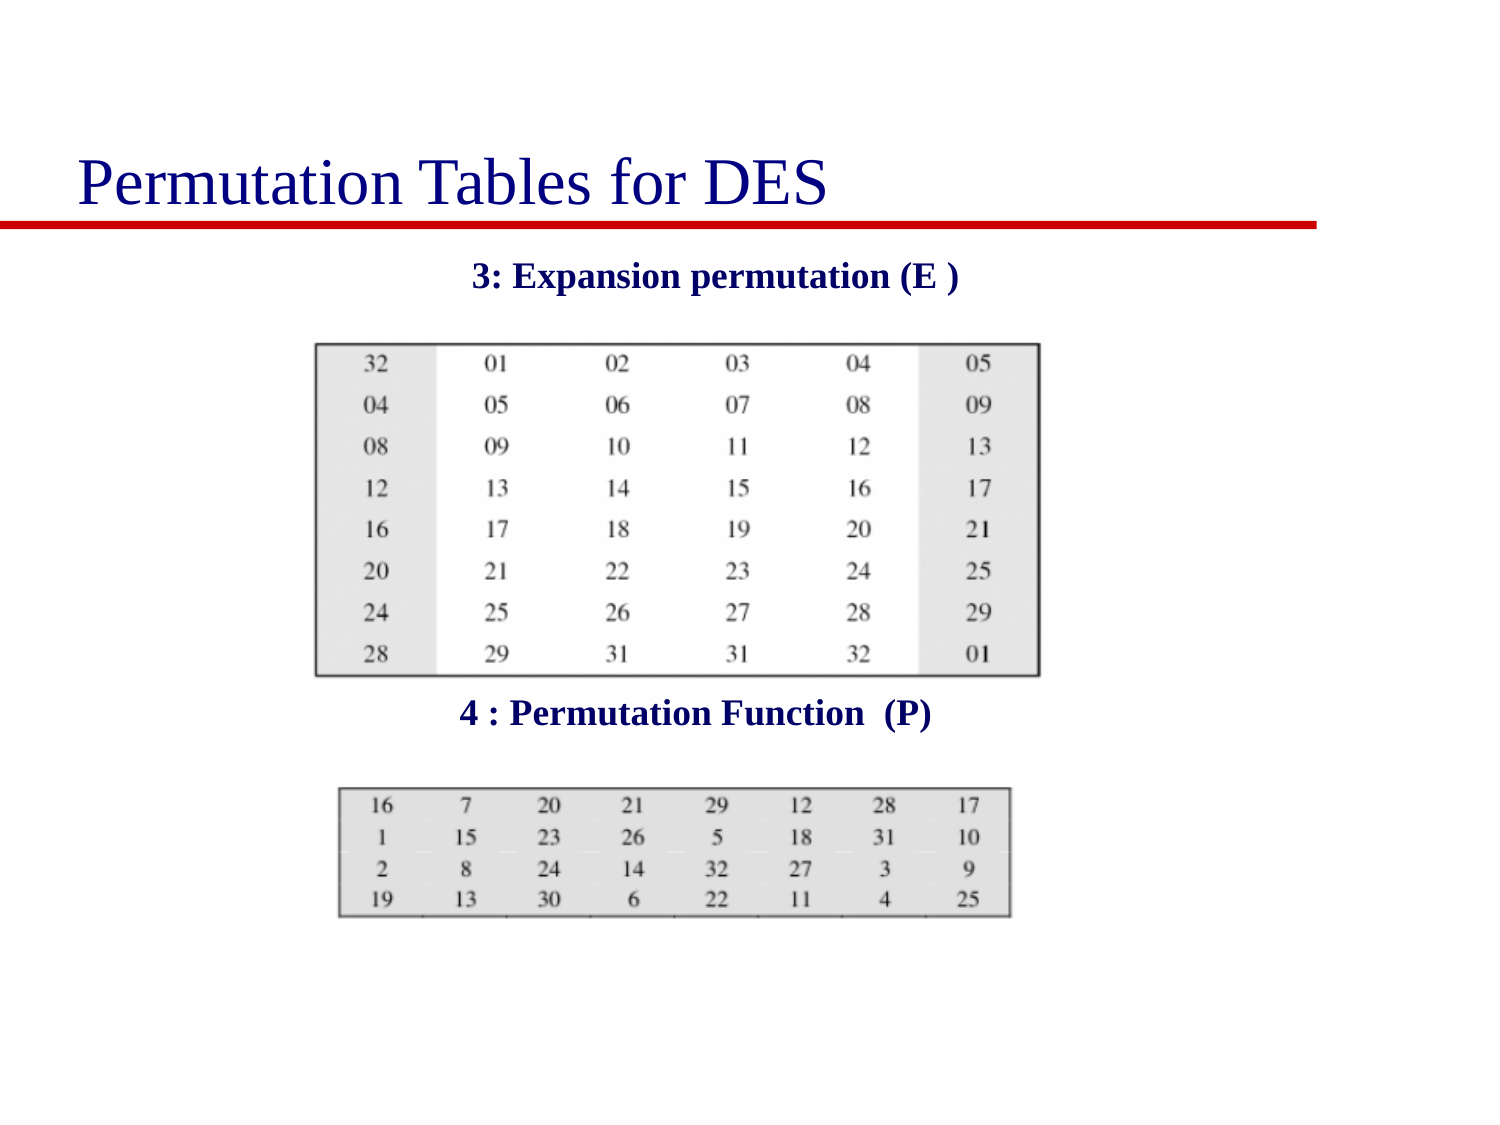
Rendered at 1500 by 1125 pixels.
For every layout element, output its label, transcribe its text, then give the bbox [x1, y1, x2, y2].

text_box 4 : Permutation Function (P) [444, 711, 957, 741]
text_box 3: Expansion permutation (E ) [457, 243, 985, 304]
title Permutation Tables for DES [62, 43, 1338, 226]
picture [289, 325, 1071, 702]
picture [312, 774, 1026, 934]
